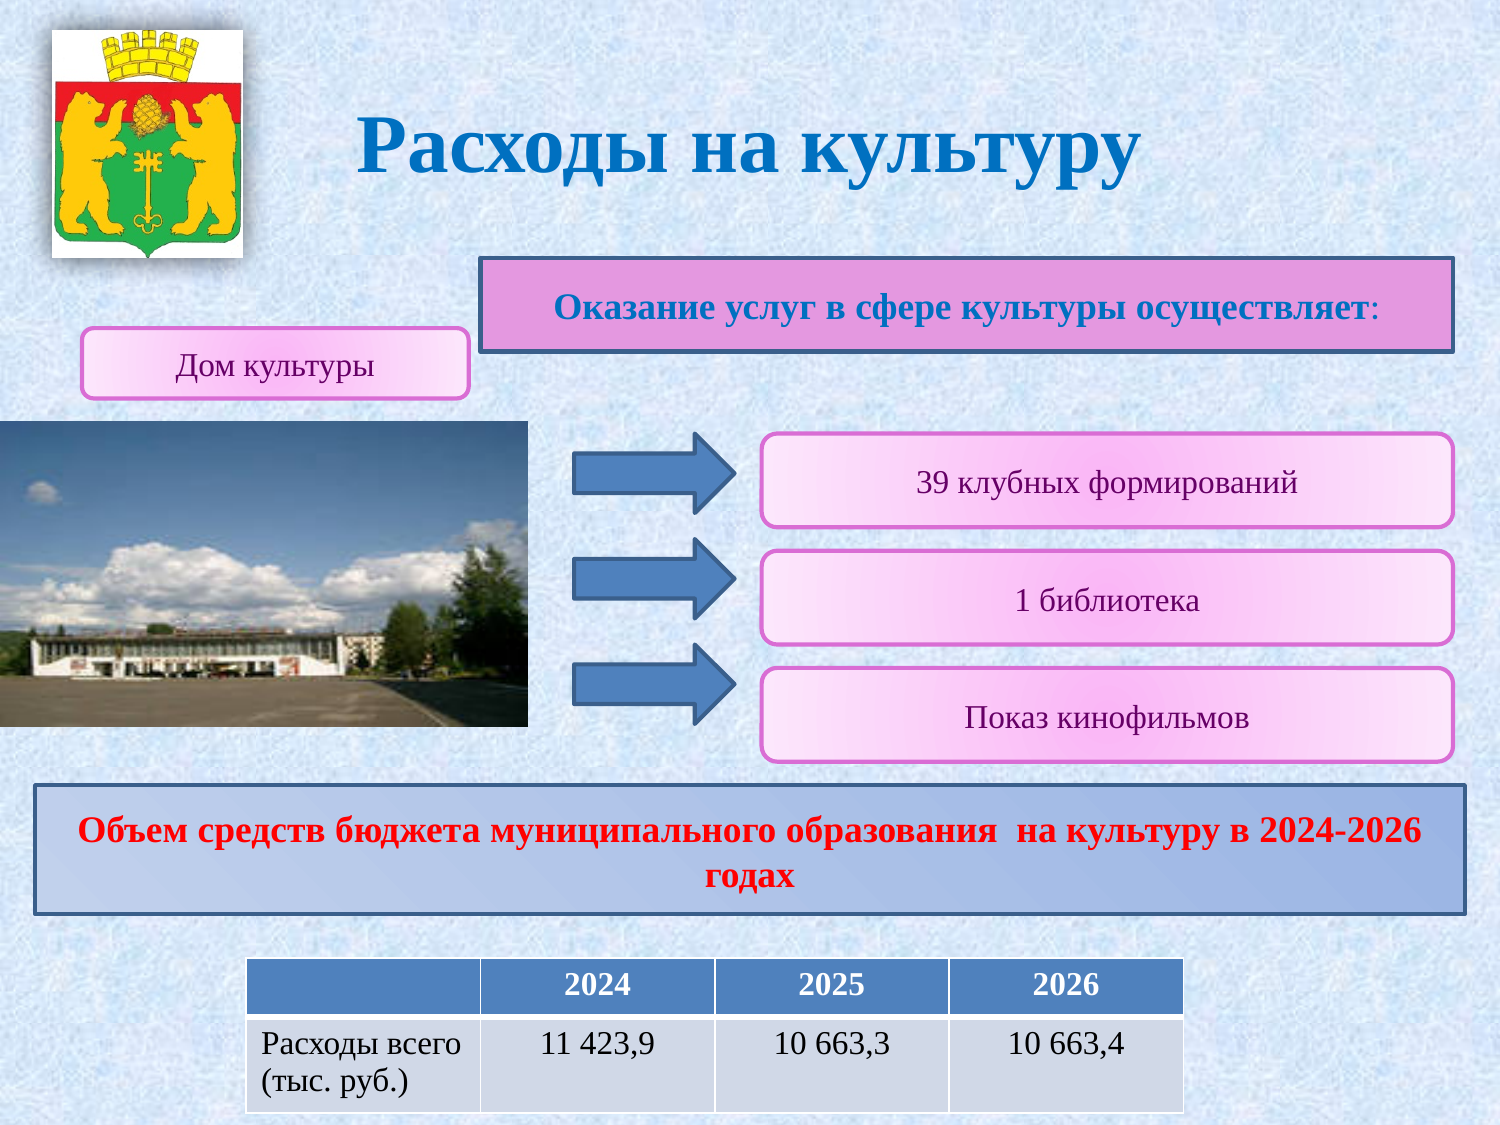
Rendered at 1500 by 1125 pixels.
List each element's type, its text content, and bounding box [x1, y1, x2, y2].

text_box Оказание услуг в сфере культуры осуществляет: [478, 256, 1455, 354]
table_header 2025 [716, 959, 948, 1014]
text_box [572, 431, 737, 515]
text_box [572, 642, 737, 726]
table_cell 10 663,4 [950, 1020, 1183, 1112]
table_cell Расходы всего (тыс. руб.) [247, 1020, 480, 1112]
table_header [247, 959, 480, 1014]
picture [0, 0, 1500, 1125]
text_box Дом культуры [79, 326, 471, 401]
table_cell 11 423,9 [481, 1020, 714, 1112]
text_box 39 клубных формирований [759, 431, 1456, 530]
text_box 1 библиотека [759, 548, 1456, 647]
table_header 2026 [950, 959, 1183, 1014]
text_box [572, 537, 737, 621]
text_box Объем средств бюджета муниципального образования на культуру в 2024-2026 годах [33, 783, 1467, 916]
title Расходы на культуру [263, 44, 1426, 233]
table_header 2024 [481, 959, 714, 1014]
table_cell 10 663,3 [716, 1020, 948, 1112]
text_box Показ кинофильмов [759, 665, 1456, 764]
